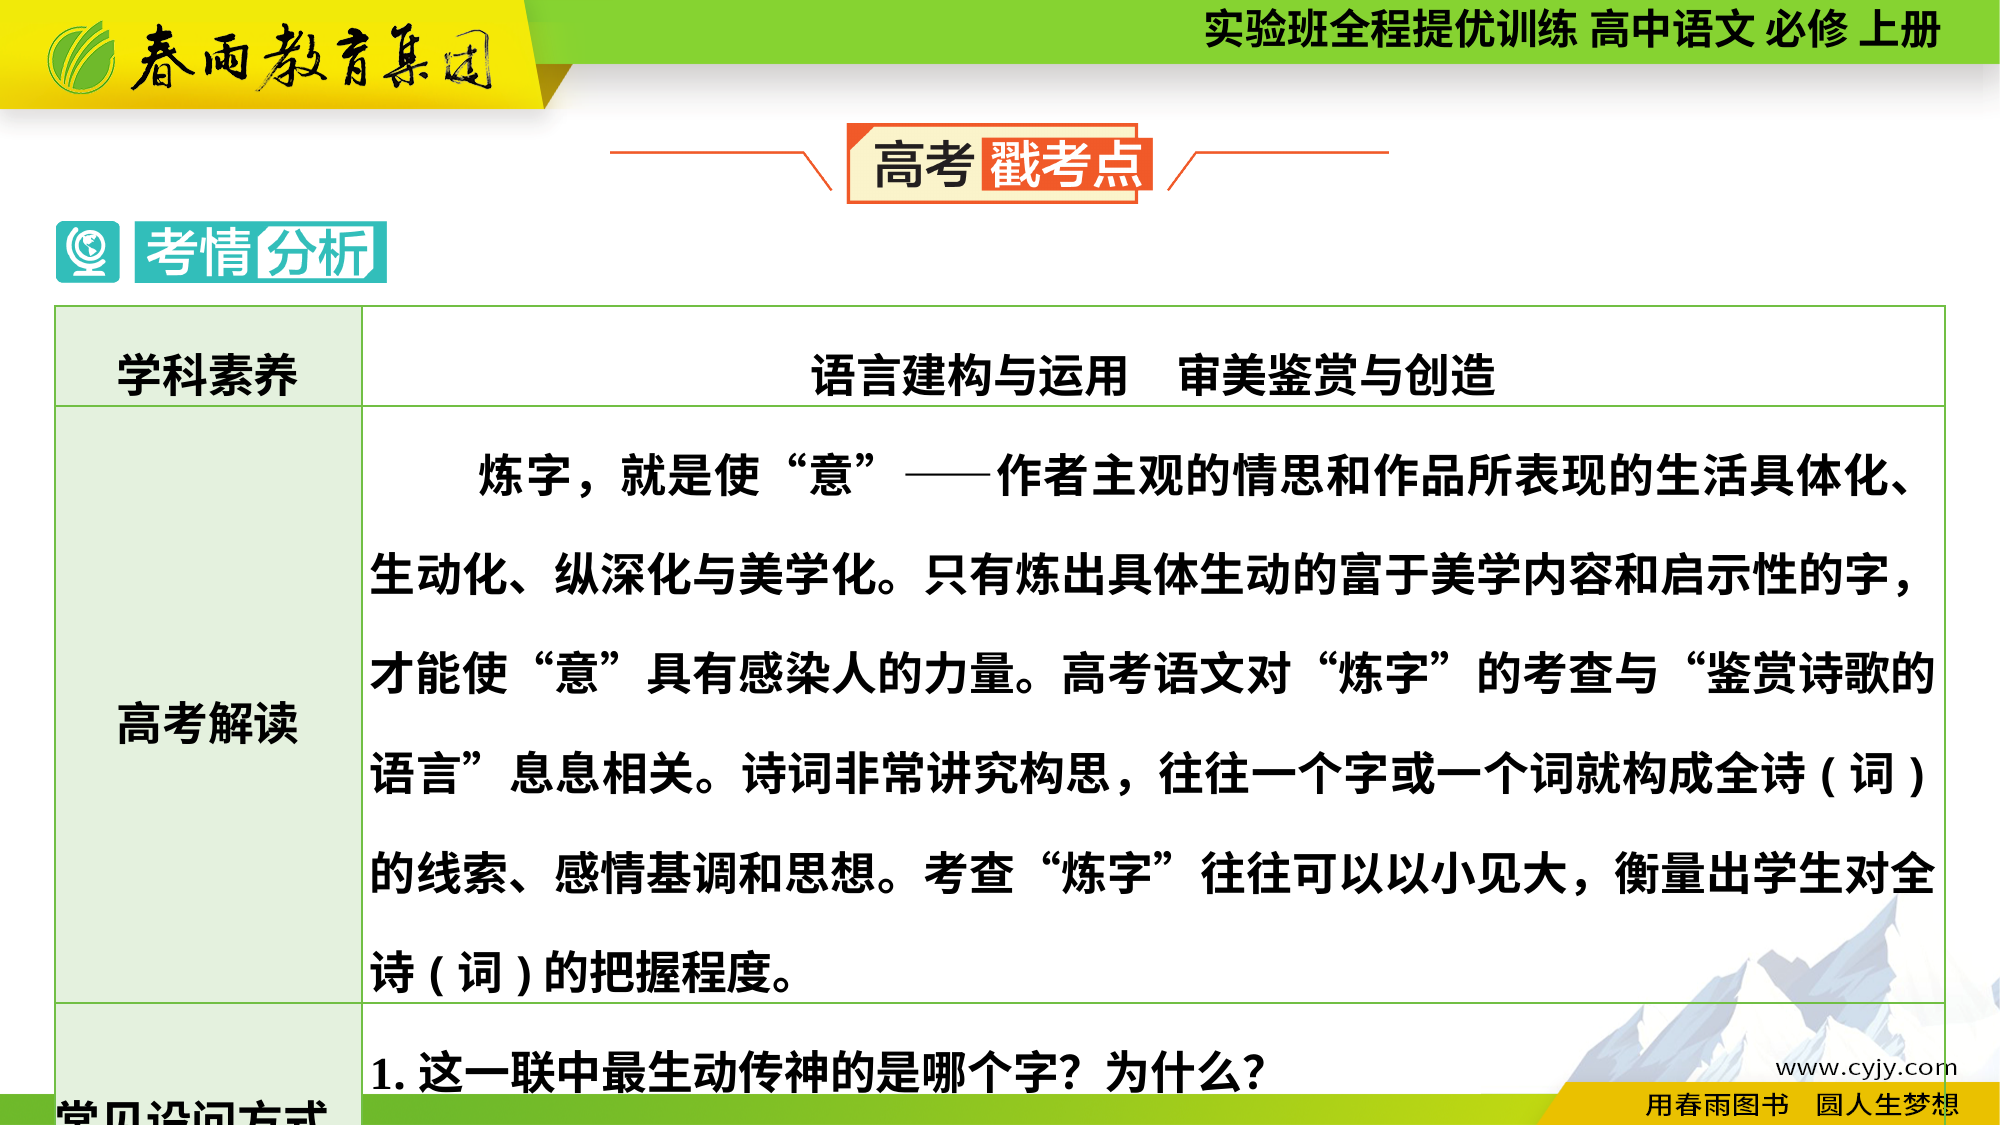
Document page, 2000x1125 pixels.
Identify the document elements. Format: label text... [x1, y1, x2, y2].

table_cell 常见设问方式 [56, 1004, 361, 1125]
table_cell 1.这一联中最生动传神的是哪个字？为什么？ 2.“×”字历来为人称道，你认为它好在哪里？ [363, 1004, 1944, 1125]
table_cell 炼字，就是使“意”——作者主观的情思和作品所表现的生活具体化、生动化、纵深化与美学化。只有炼出具体生动的富于美学内容和启示性的字，才能使“意”具有感染人的力量。高考语文对“炼字”的考查与“鉴赏诗歌的语言”息息相关。诗词非常讲究构思，往往一个字或一个词就构成全诗(词)的线索、感情基调和思想。考查“炼字”往往可以以小见大，衡量出学生对全诗(词)的把握程度。 [363, 407, 1944, 1002]
table_cell 高考解读 [56, 407, 361, 1002]
picture [0, 0, 2000, 1125]
table_header 语言建构与运用 审美鉴赏与创造 [363, 307, 1944, 405]
table_header 学科素养 [56, 307, 361, 405]
